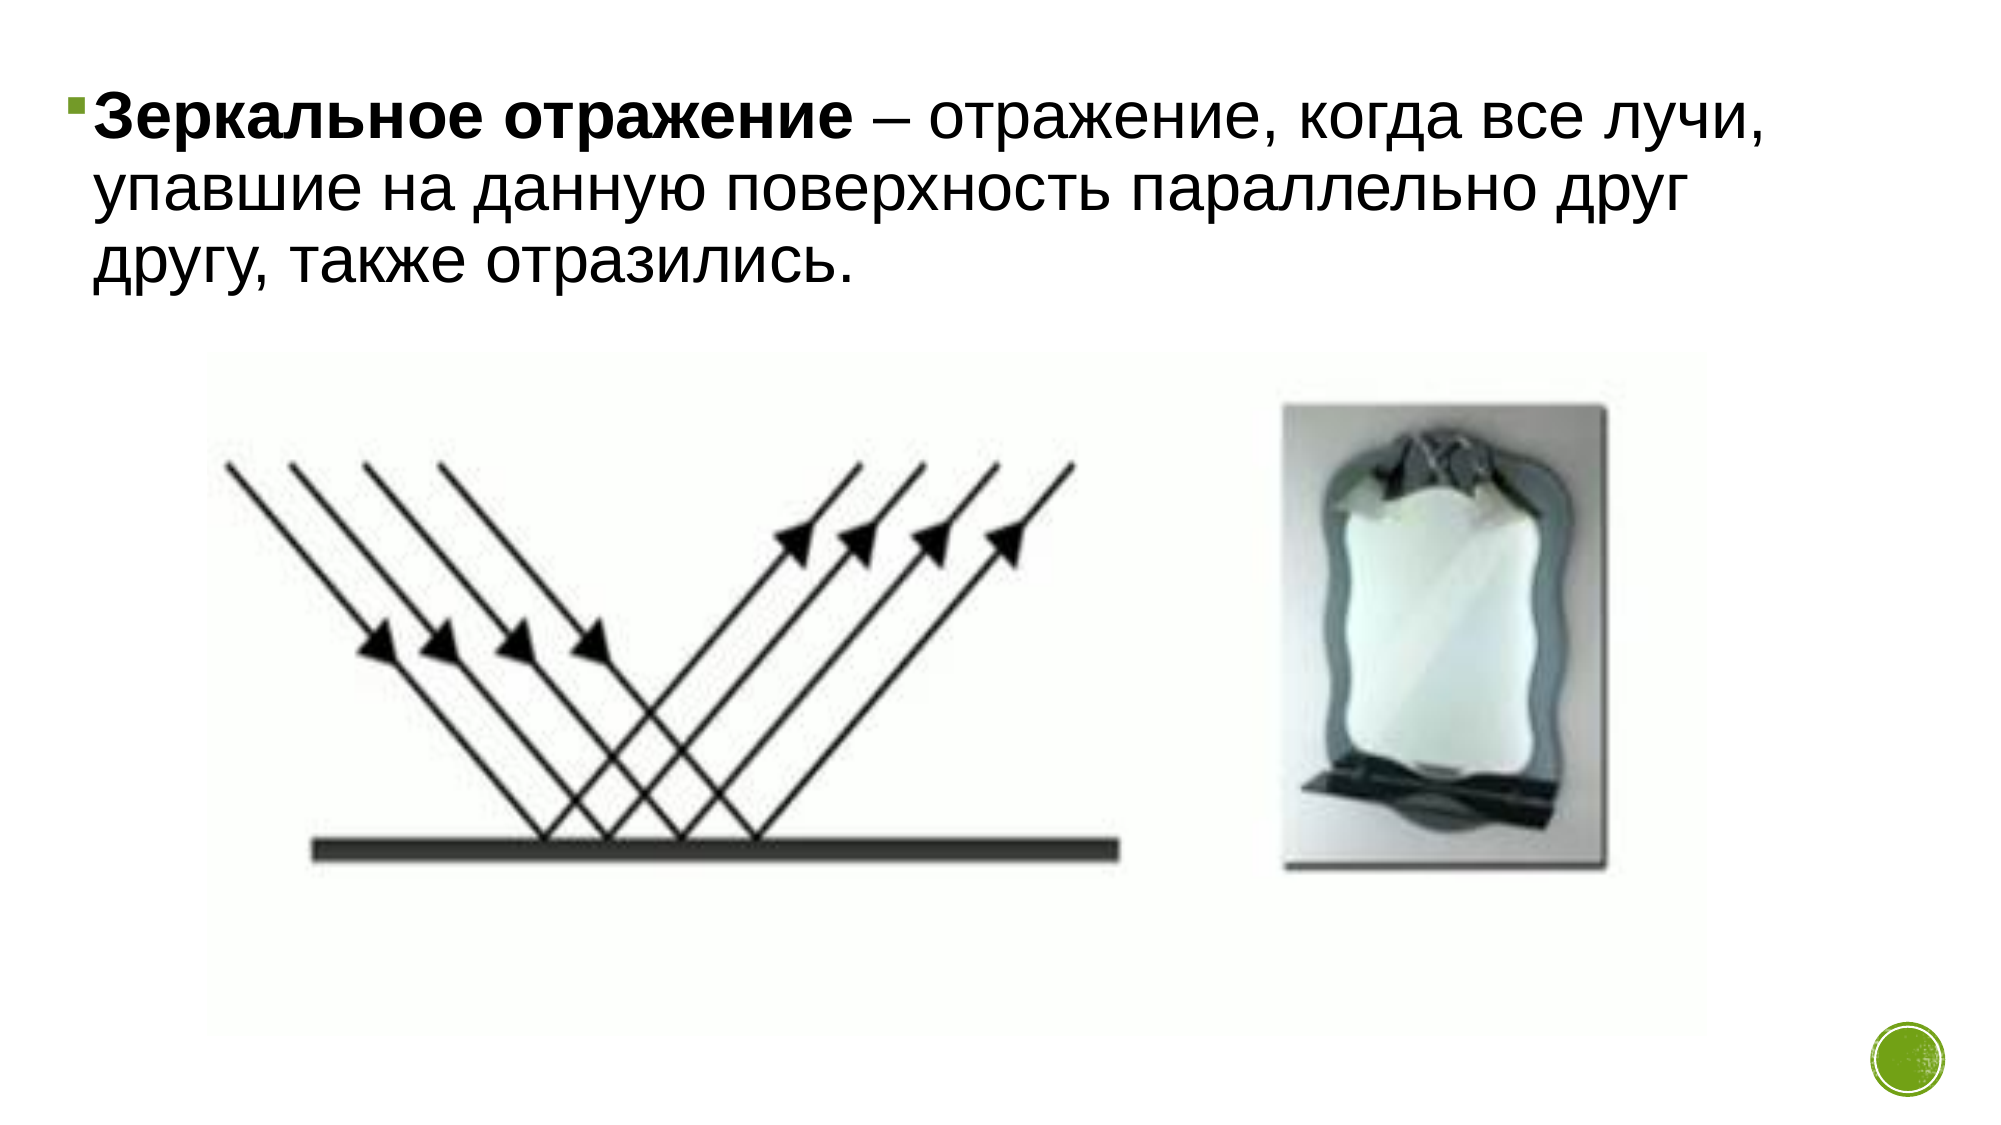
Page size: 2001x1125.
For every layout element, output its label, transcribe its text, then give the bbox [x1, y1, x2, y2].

list Зеркальное отражение – отражение, когда все лучи, упавшие на дан­ную поверхность параллельно друг другу, также отразились. [48, 73, 1826, 1013]
picture [207, 353, 1706, 1034]
